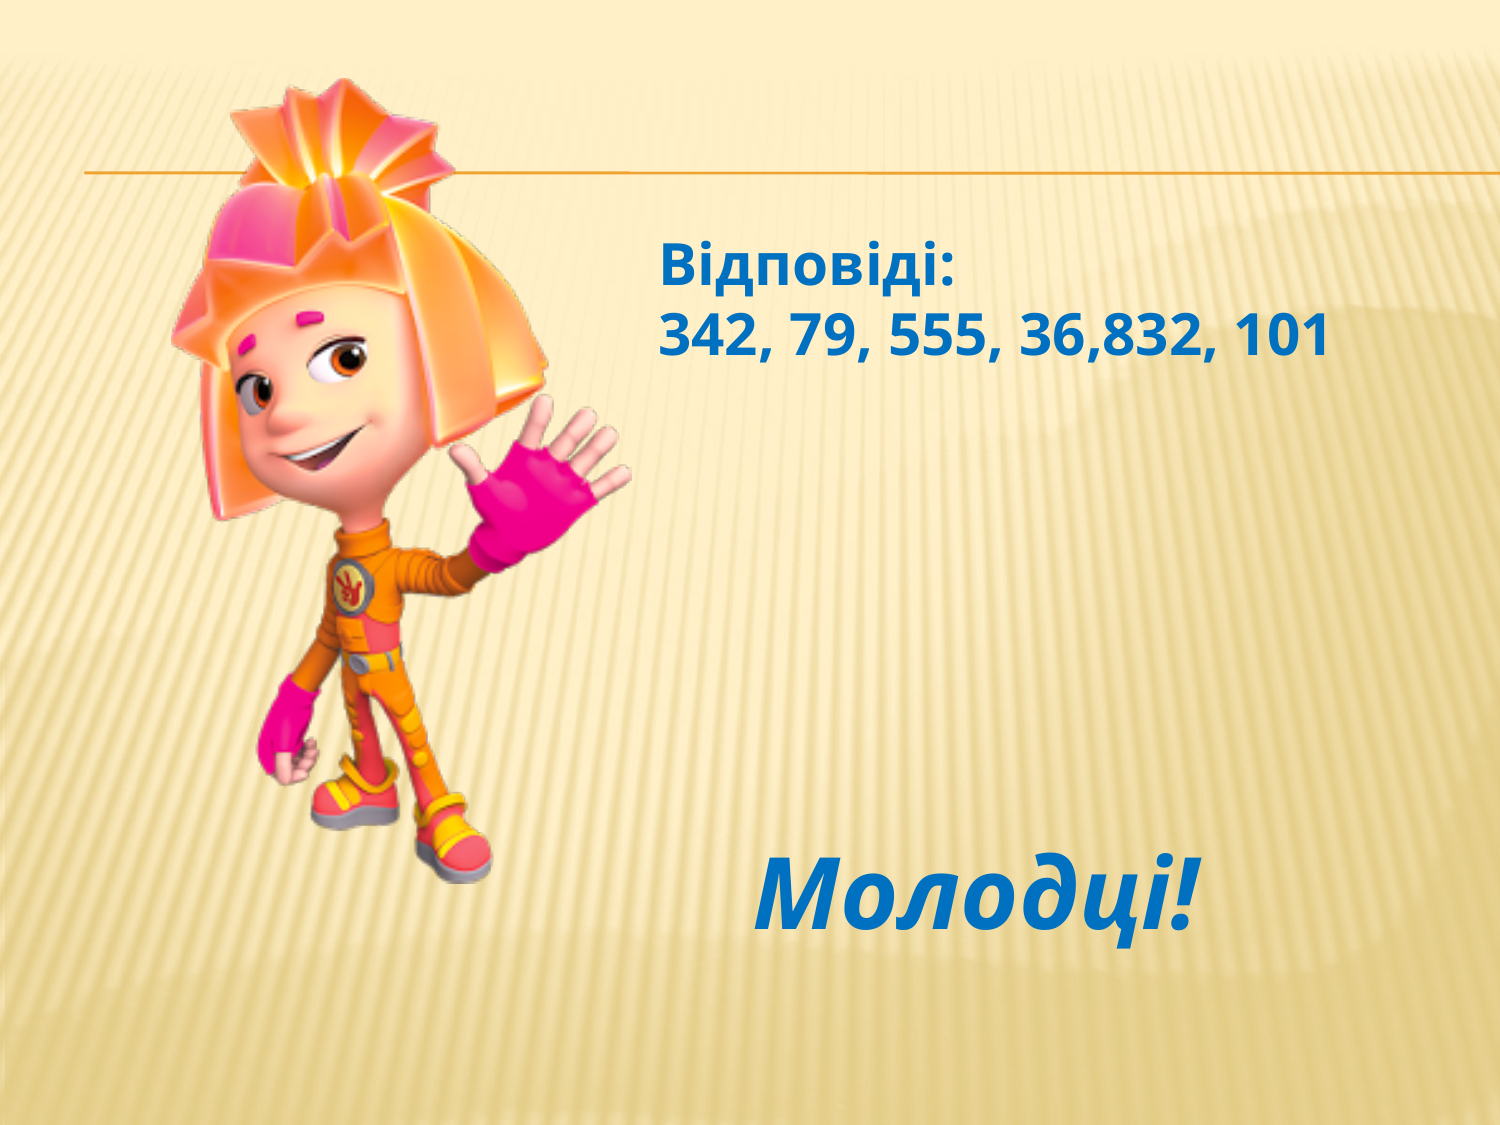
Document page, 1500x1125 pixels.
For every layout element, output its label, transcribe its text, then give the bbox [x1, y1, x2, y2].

picture [170, 77, 633, 885]
text_box Молодці! [738, 822, 1459, 957]
text_box Відповіді: 342, 79, 555, 36,832, 101 [643, 219, 1412, 375]
